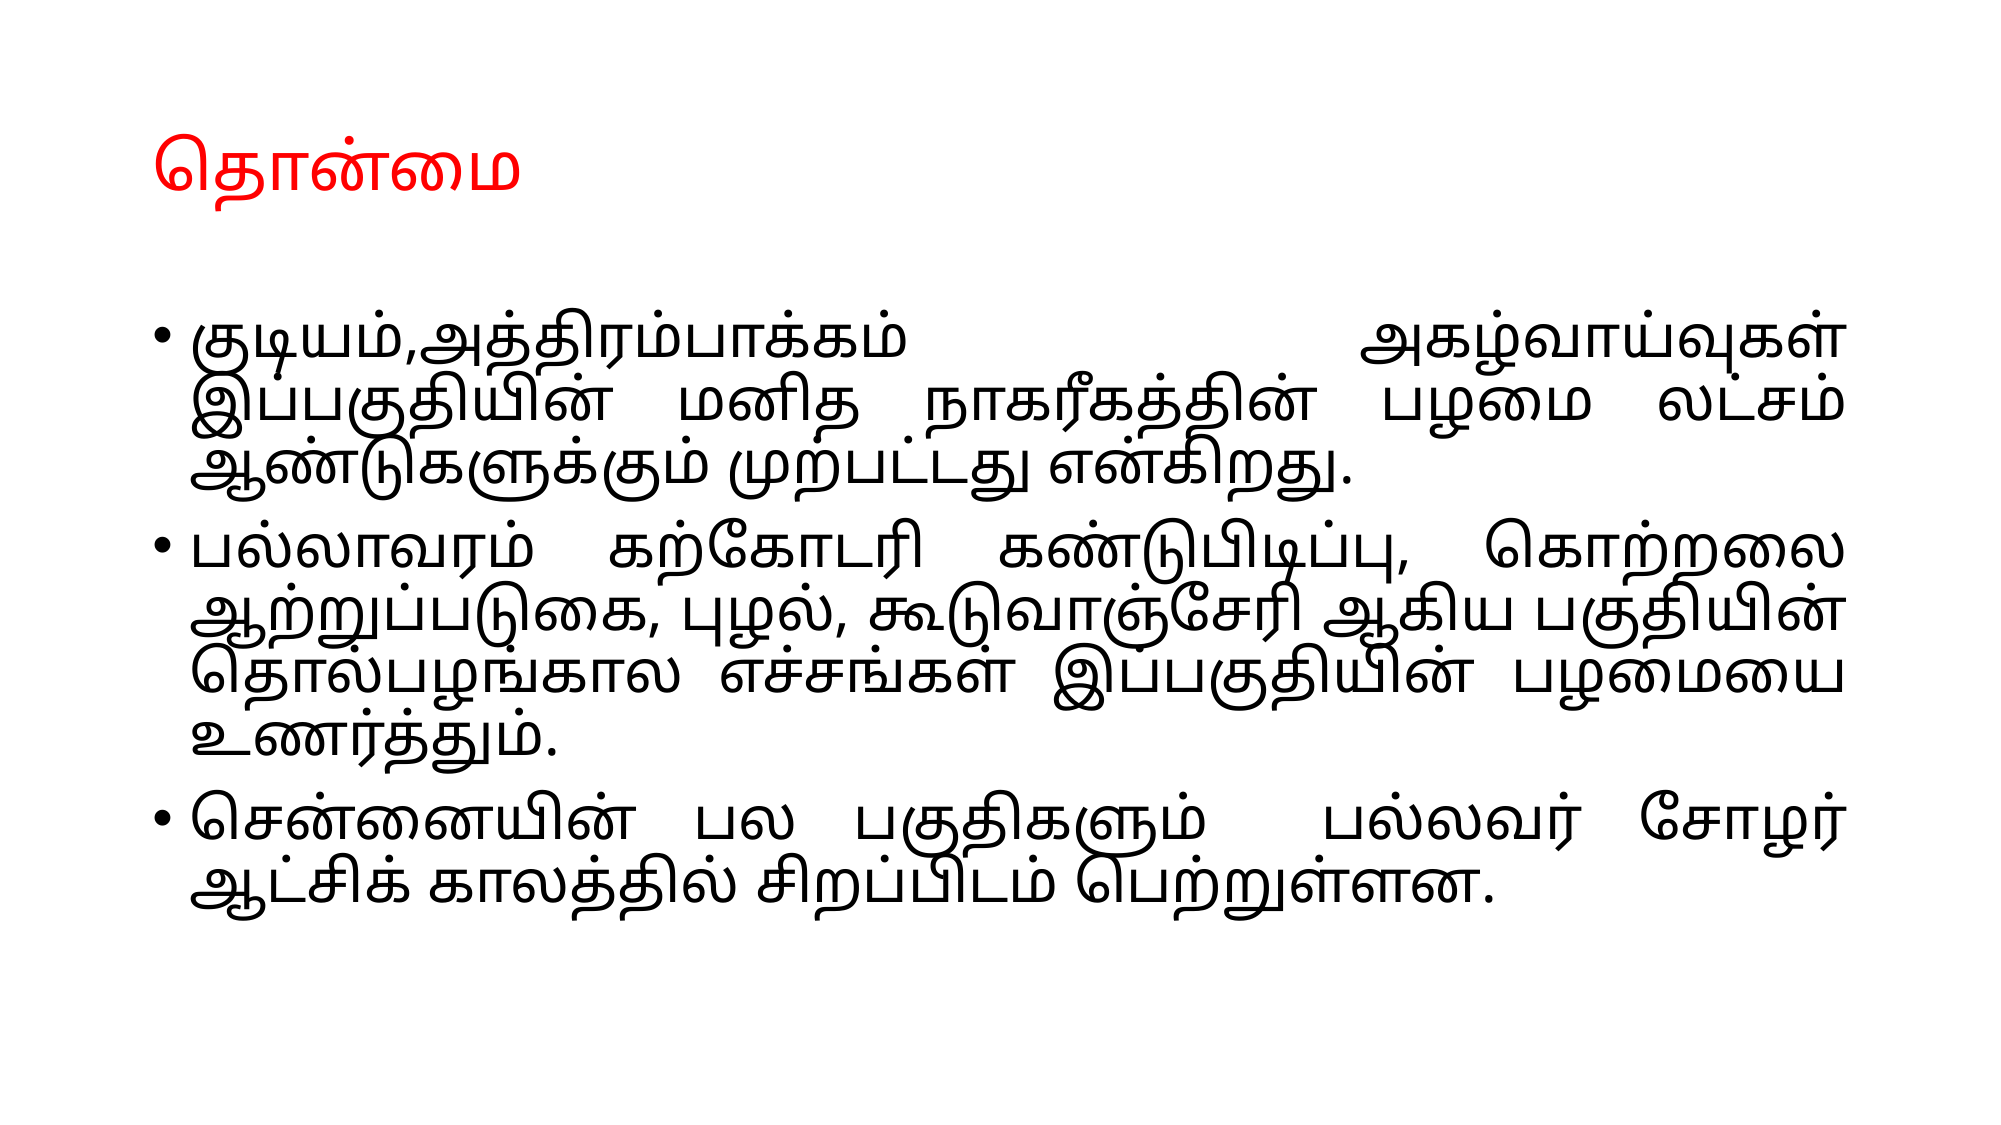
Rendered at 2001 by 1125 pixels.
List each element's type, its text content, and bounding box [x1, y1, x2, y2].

list குடியம்,அத்திரம்பாக்கம் அகழ்வாய்வுகள் இப்பகுதியின் மனித நாகரீகத்தின் பழமை லட்சம் ஆண்டுகளுக்கும் முற்பட்டது என்கிறது. பல்லாவரம் கற்கோடரி கண்டுபிடிப்பு, கொற்றலை ஆற்றுப்படுகை, புழல், கூடுவாஞ்சேரி ஆகிய பகுதியின் தொல்பழங்கால எச்சங்கள் இப்பகுதியின் பழமையை உணர்த்தும். சென்னையின் பல பகுதிகளும் பல்லவர் சோழர் ஆட்சிக் காலத்தில் சிறப்பிடம் பெற்றுள்ளன. [137, 299, 1863, 1014]
title தொன்மை [137, 59, 1863, 278]
